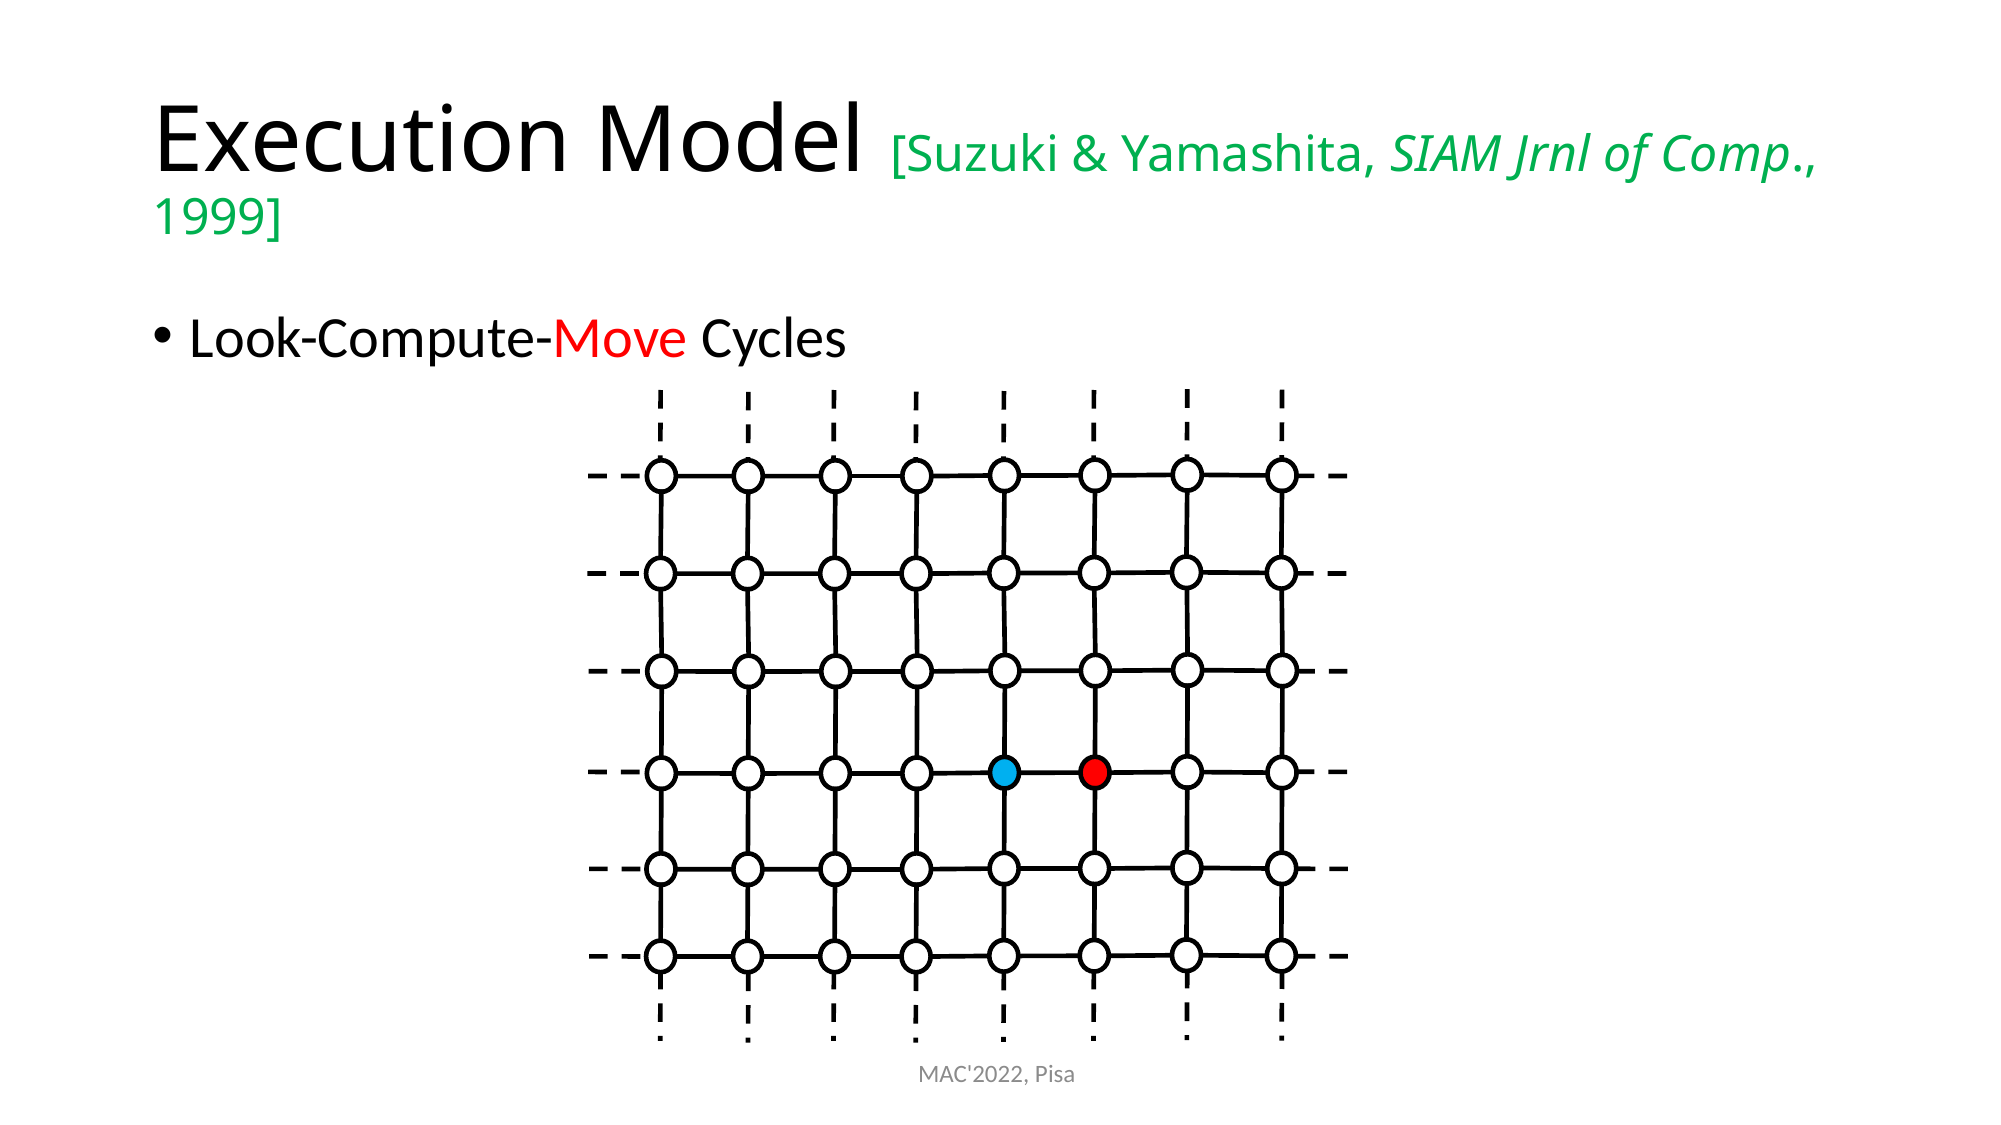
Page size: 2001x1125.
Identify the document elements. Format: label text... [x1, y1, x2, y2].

title Execution Model [Suzuki & Yamashita, SIAM Jrnl of Comp., 1999] [137, 59, 1863, 278]
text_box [587, 389, 1355, 1043]
list Look-Compute-Move Cycles [137, 299, 1863, 390]
footer MAC'2022, Pisa [662, 1043, 1338, 1103]
